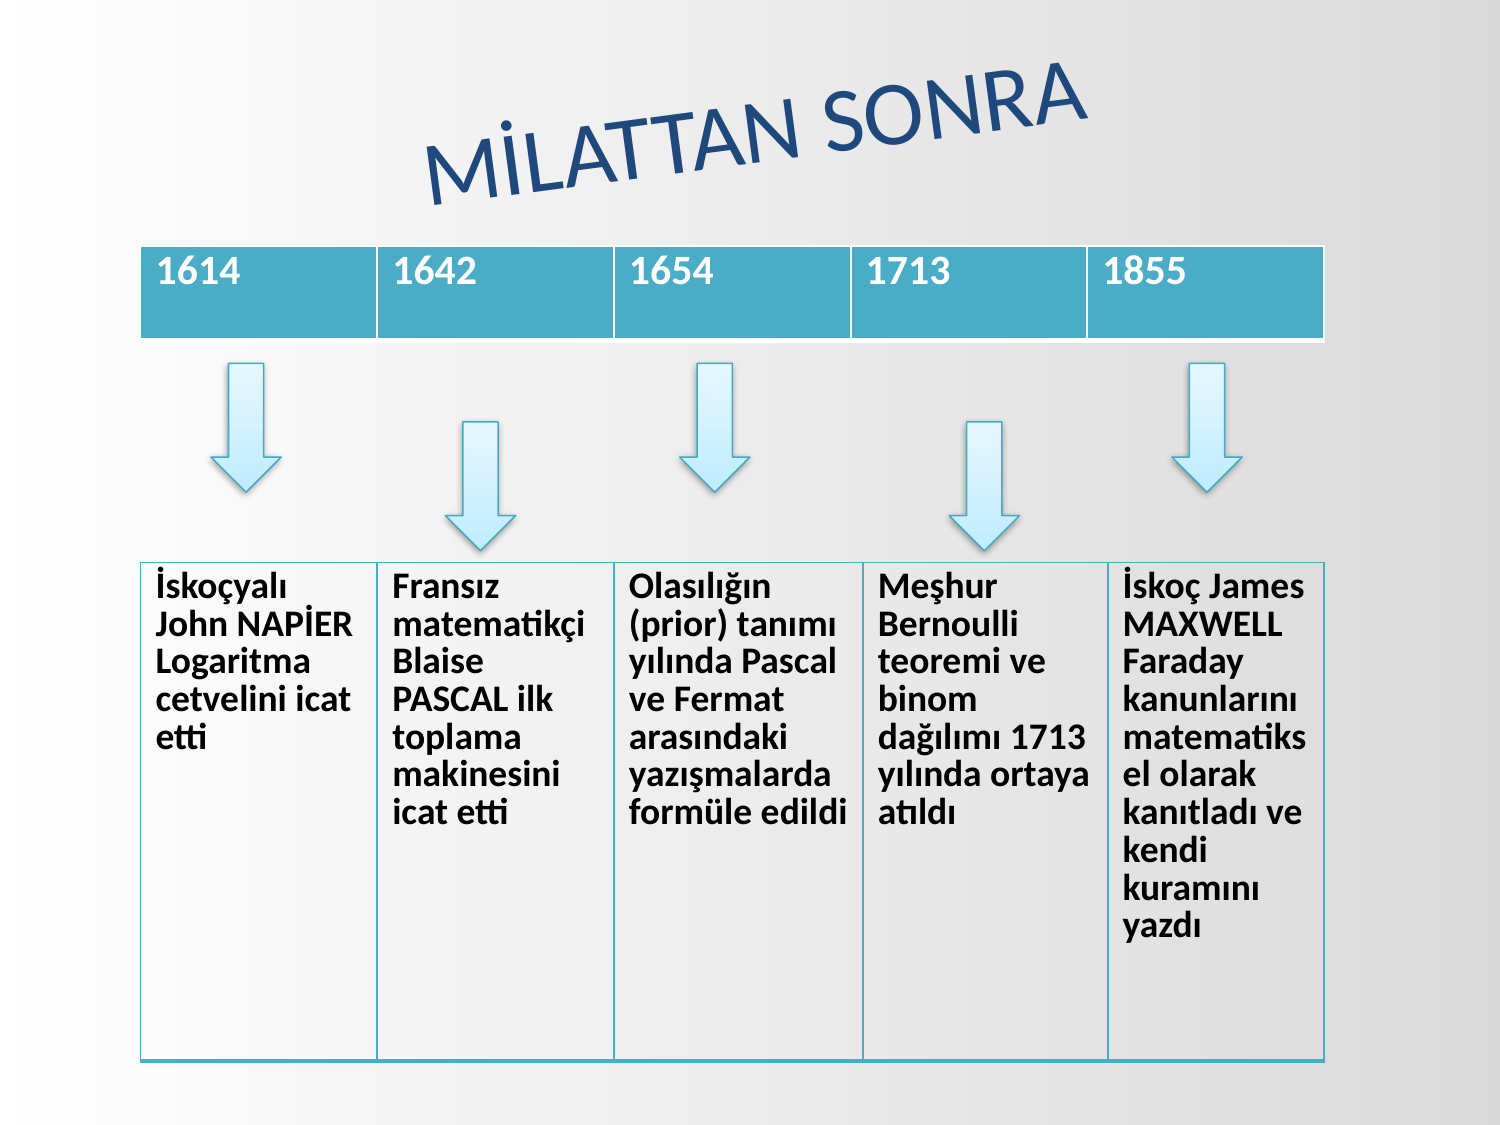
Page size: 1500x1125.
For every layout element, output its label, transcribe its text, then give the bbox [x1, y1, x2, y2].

table_header 1855 [1088, 247, 1323, 338]
table_header 1713 [852, 247, 1086, 338]
table_header 1654 [615, 247, 850, 338]
text_box [948, 421, 1021, 552]
title MİLATTAN SONRA [82, 0, 1445, 308]
table_header İskoçyalı John NAPİER Logaritma cetvelini icat etti [141, 563, 376, 1059]
text_box [210, 362, 282, 493]
table_header 1642 [378, 247, 613, 338]
table_header Fransız matematikçi Blaise PASCAL ilk toplama makinesini icat etti [378, 563, 613, 1059]
table_header İskoç James MAXWELL Faraday kanunlarını matematiksel olarak kanıtladı ve kendi kuramını yazdı [1109, 563, 1323, 1059]
text_box [1171, 362, 1243, 493]
table_header 1614 [141, 247, 376, 338]
table_header Meşhur Bernoulli teoremi ve binom dağılımı 1713 yılında ortaya atıldı [864, 563, 1107, 1059]
text_box [678, 362, 751, 493]
text_box [444, 421, 517, 552]
table_header Olasılığın (prior) tanımı yılında Pascal ve Fermat arasındaki yazışmalarda formüle edildi [615, 563, 862, 1059]
